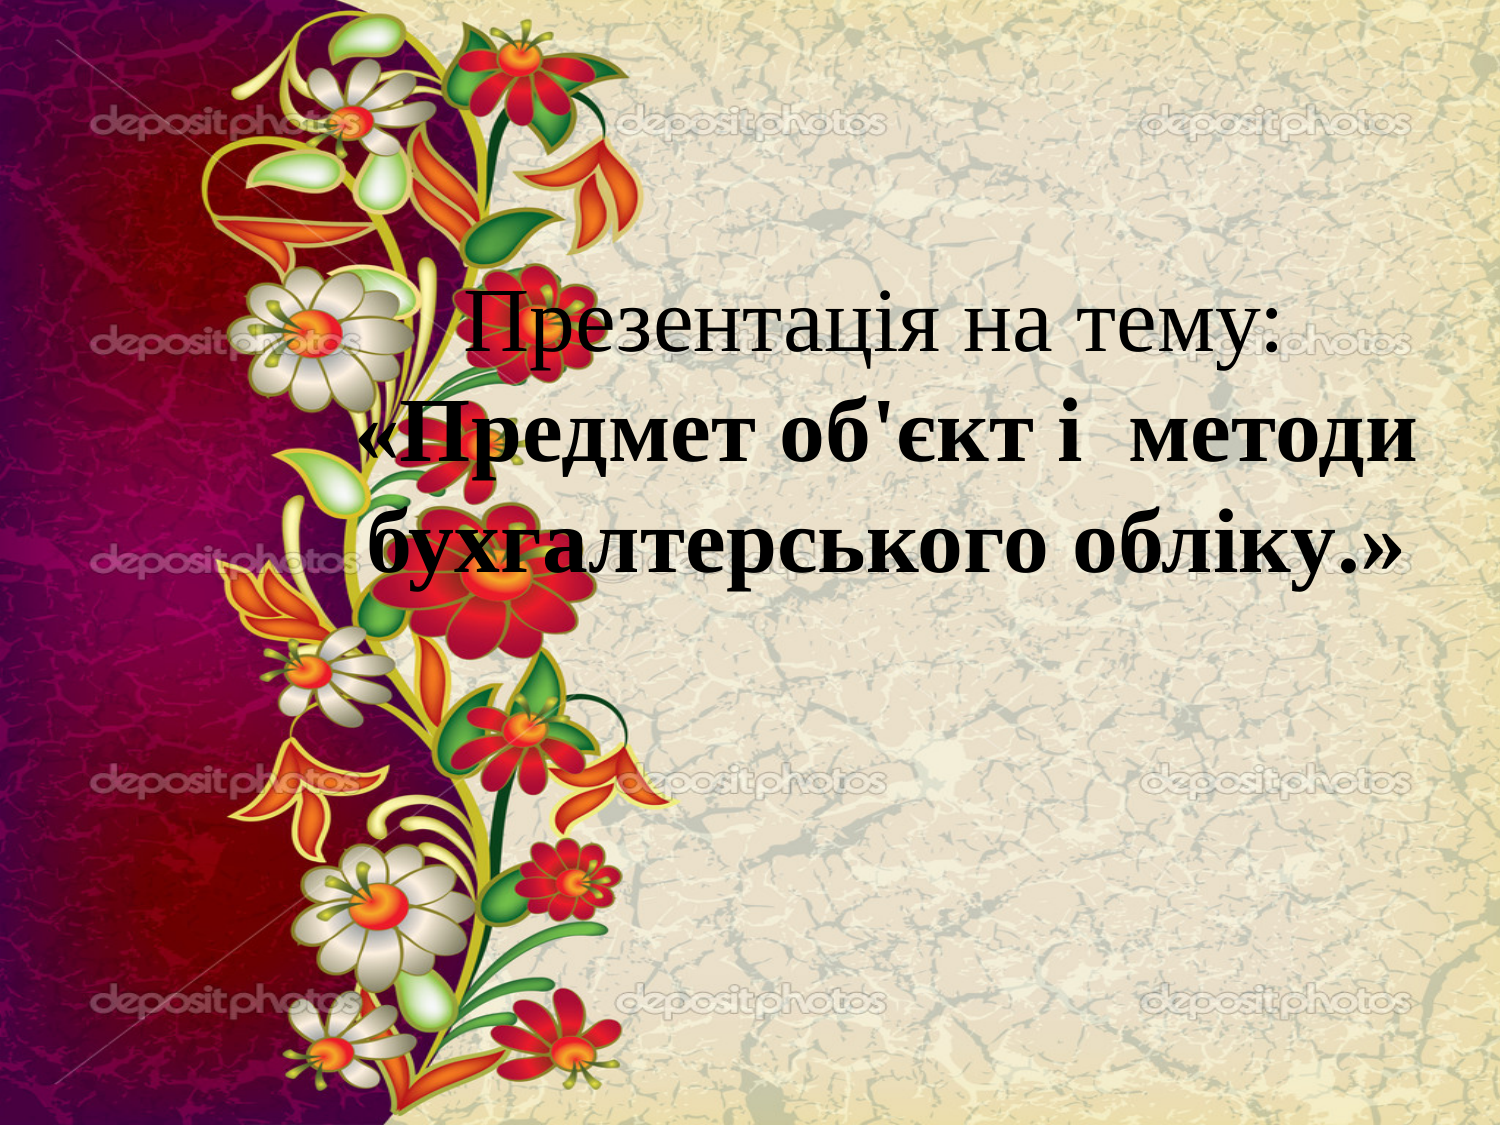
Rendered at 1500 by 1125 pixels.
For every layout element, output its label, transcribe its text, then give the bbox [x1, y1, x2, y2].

title Презентація на тему: «Предмет об'єкт і методи бухгалтерського обліку.» [304, 222, 1468, 738]
picture [0, 0, 1500, 1125]
